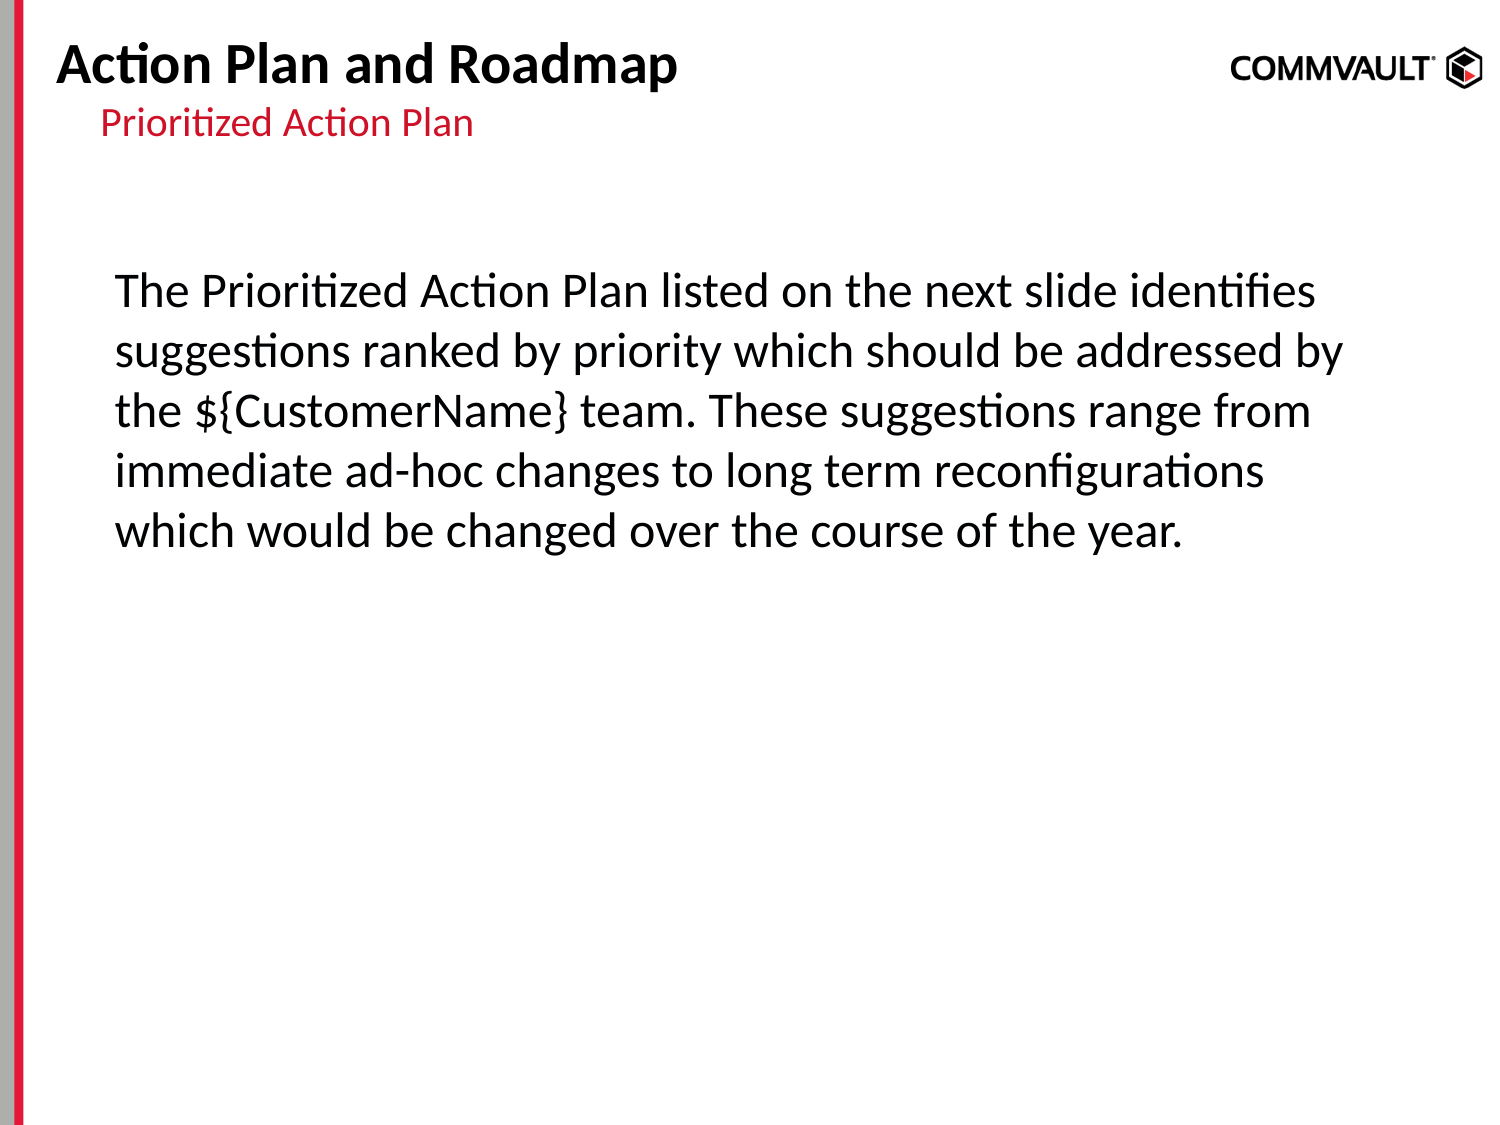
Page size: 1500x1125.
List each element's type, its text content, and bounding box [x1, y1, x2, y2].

text_box The Prioritized Action Plan listed on the next slide identifies suggestions ranked by priority which should be addressed by the ${CustomerName} team. These suggestions range from immediate ad-hoc changes to long term reconfigurations which would be changed over the course of the year. [24, 249, 1375, 1088]
title Action Plan and Roadmap [41, 30, 1247, 91]
picture [1247, 46, 1483, 89]
list Prioritized Action Plan [85, 91, 1247, 150]
